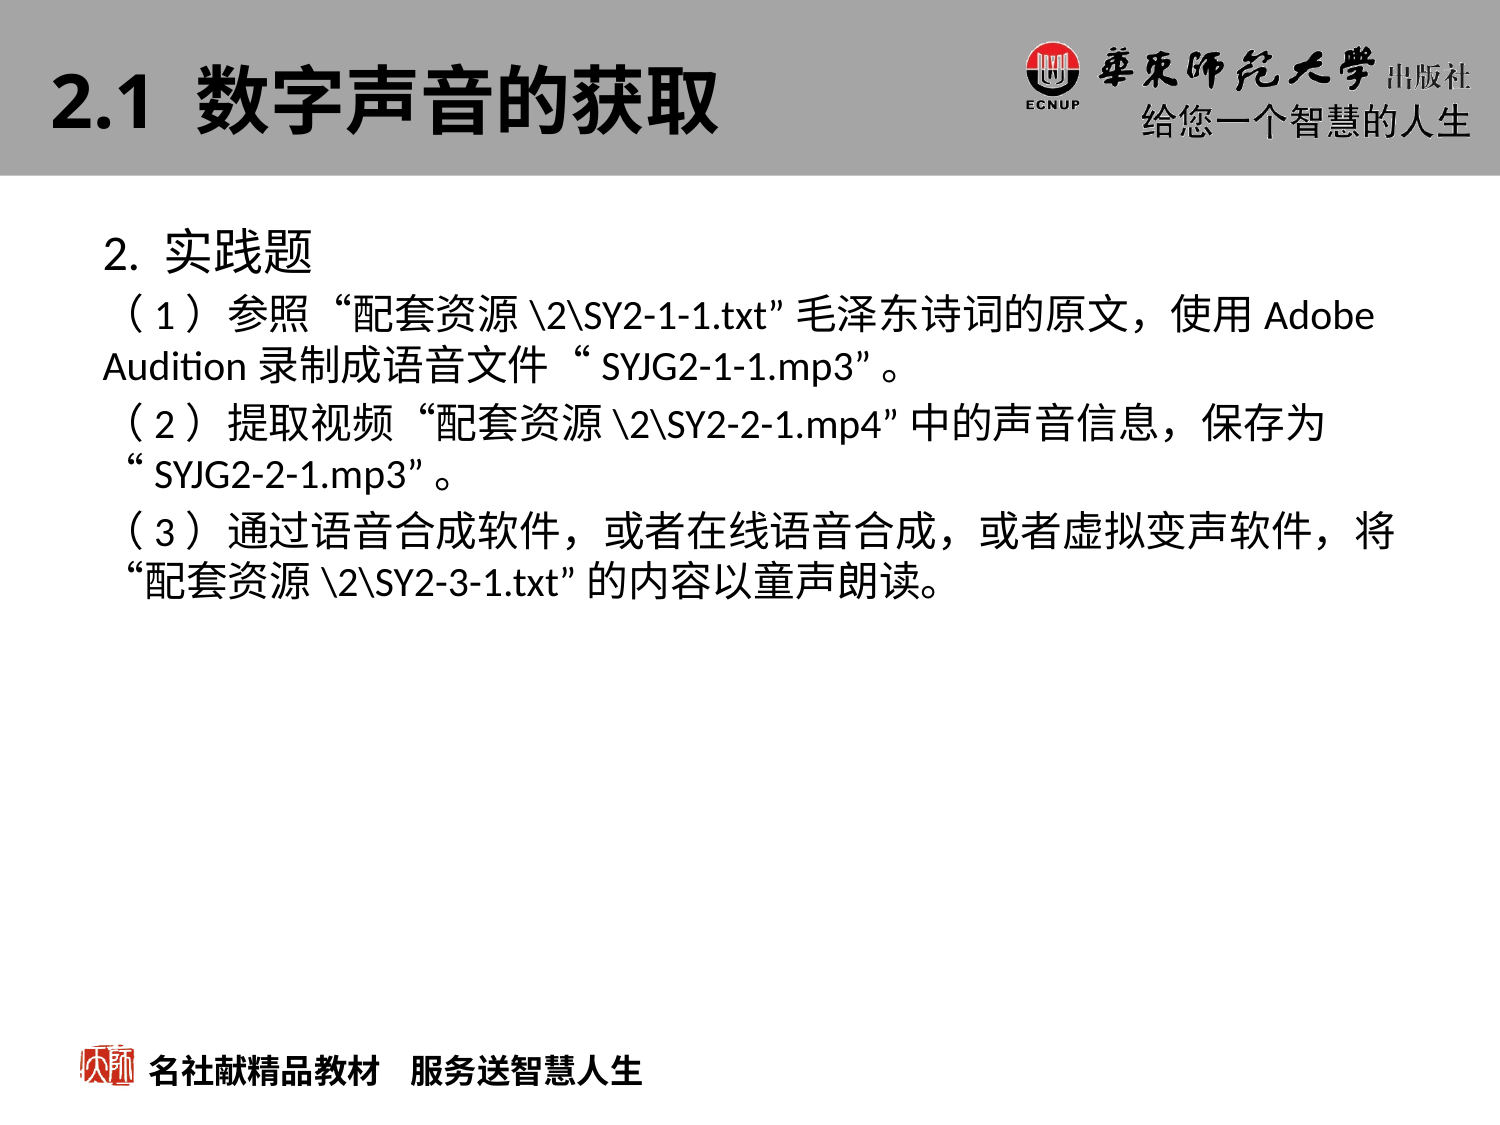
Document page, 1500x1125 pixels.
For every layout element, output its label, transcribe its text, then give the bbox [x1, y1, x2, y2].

list 2. 实践题 （1）参照“配套资源\2\SY2-1-1.txt”毛泽东诗词的原文，使用Adobe Audition录制成语音文件“SYJG2-1-1.mp3”。 （2）提取视频“配套资源\2\SY2-2-1.mp4”中的声音信息，保存为“SYJG2-2-1.mp3”。 （3）通过语音合成软件，或者在线语音合成，或者虚拟变声软件，将“配套资源\2\SY2-3-1.txt”的内容以童声朗读。 [87, 212, 1412, 1050]
picture [70, 1042, 138, 1090]
title 2.1 数字声音的获取 [35, 58, 1198, 139]
picture [1009, 35, 1500, 153]
